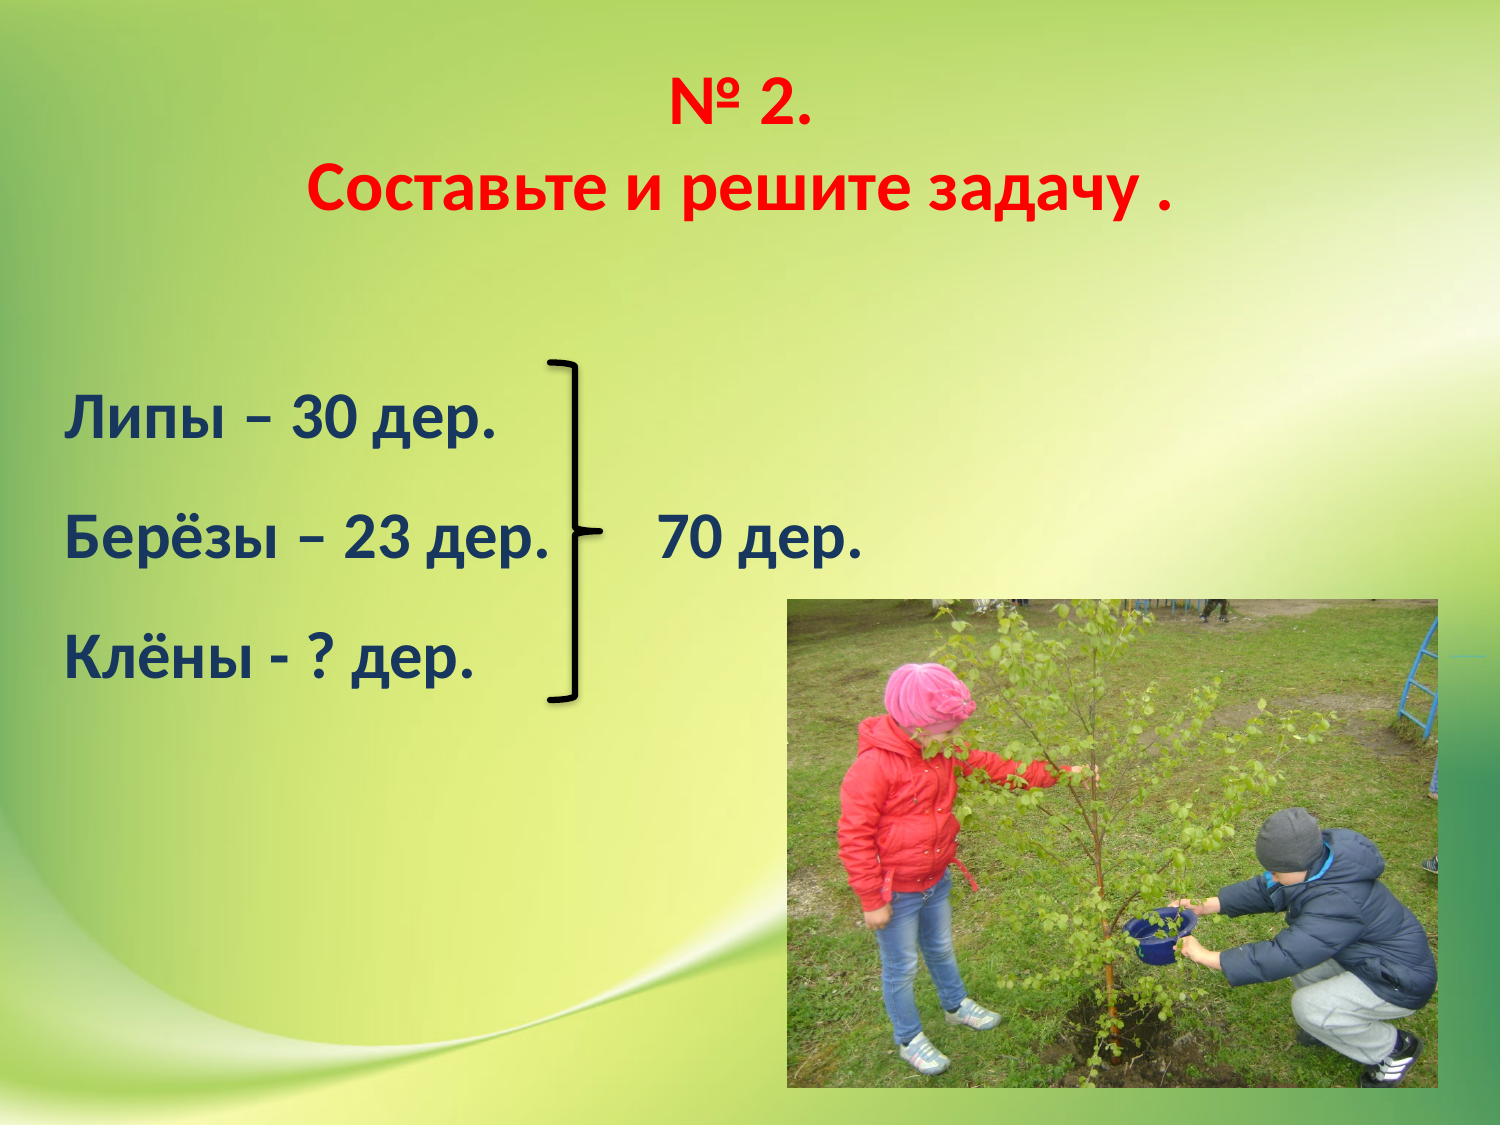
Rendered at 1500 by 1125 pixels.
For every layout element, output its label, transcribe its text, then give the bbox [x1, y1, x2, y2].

text_box [546, 359, 604, 704]
picture [787, 599, 1438, 1088]
text_box [0, 0, 1500, 1125]
title № 2. Составьте и решите задачу . [75, 45, 1425, 233]
text_box Липы – 30 дер. Берёзы – 23 дер. 70 дер. Клёны - ? дер. [50, 324, 975, 700]
